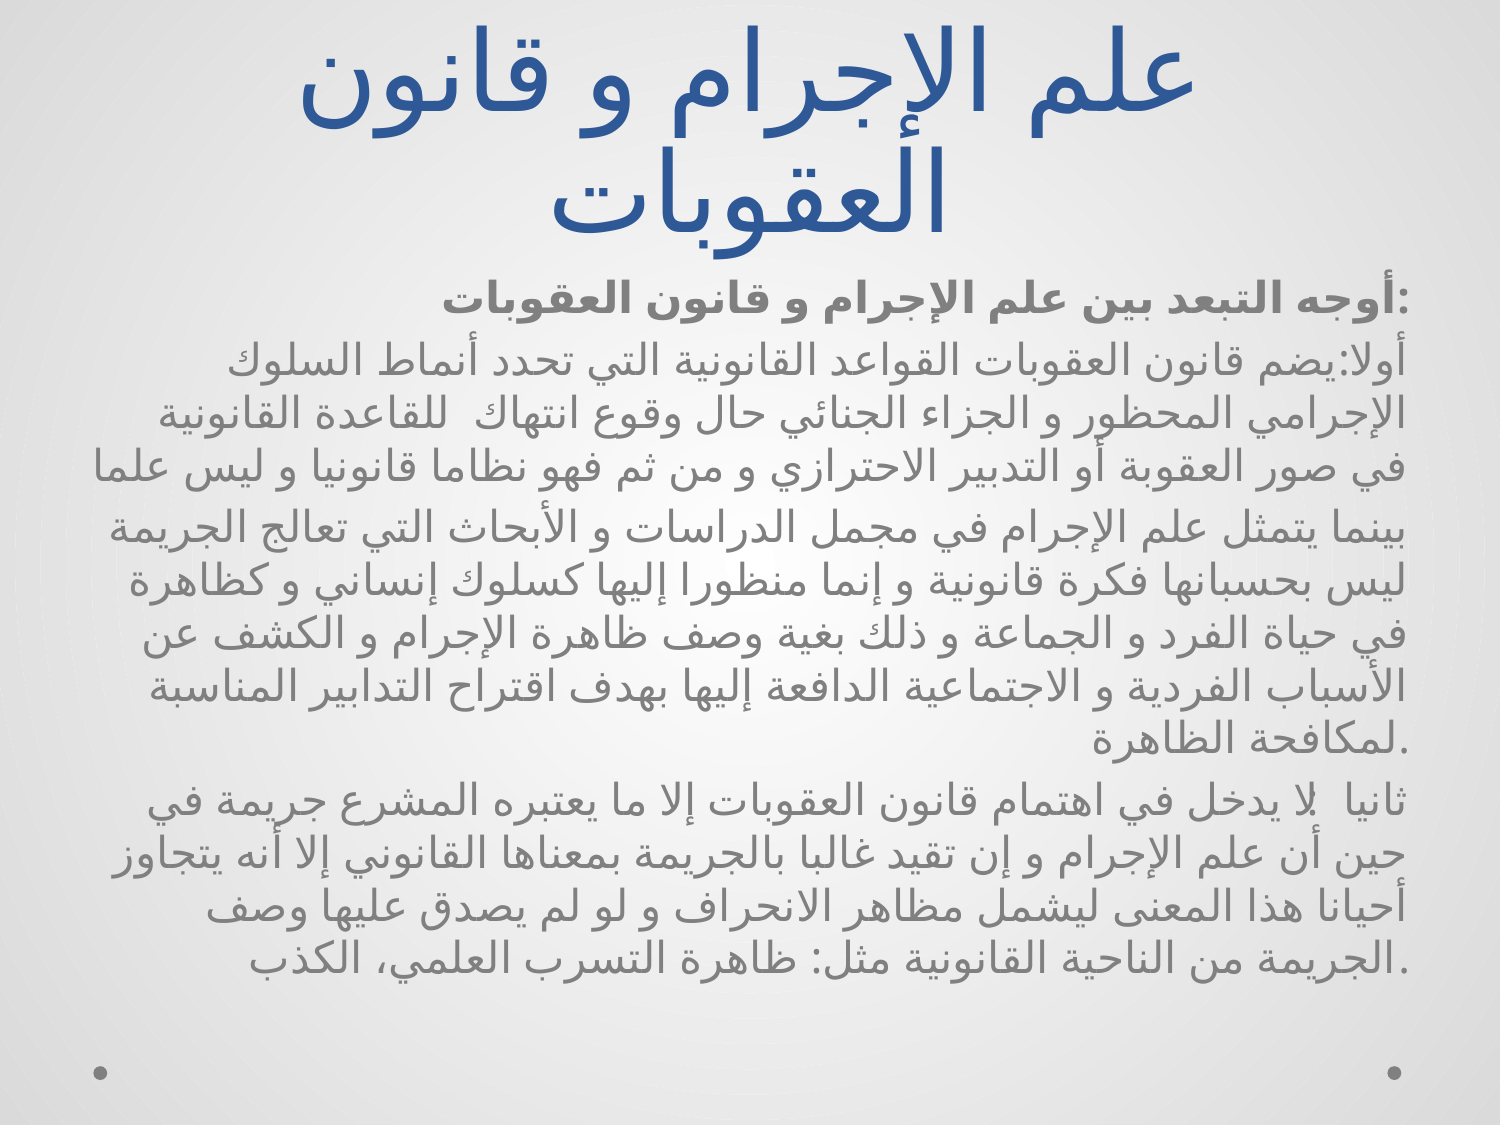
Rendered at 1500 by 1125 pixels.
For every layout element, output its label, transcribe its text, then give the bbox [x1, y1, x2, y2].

list أوجه التبعد بين علم الإجرام و قانون العقوبات: أولا:يضم قانون العقوبات القواعد القانونية التي تحدد أنماط السلوك الإجرامي المحظور و الجزاء الجنائي حال وقوع انتهاك للقاعدة القانونية في صور العقوبة أو التدبير الاحترازي و من ثم فهو نظاما قانونيا و ليس علما بينما يتمثل علم الإجرام في مجمل الدراسات و الأبحاث التي تعالج الجريمة ليس بحسبانها فكرة قانونية و إنما منظورا إليها كسلوك إنساني و كظاهرة في حياة الفرد و الجماعة و ذلك بغية وصف ظاهرة الإجرام و الكشف عن الأسباب الفردية و الاجتماعية الدافعة إليها بهدف اقتراح التدابير المناسبة لمكافحة الظاهرة. ثانيا: لا يدخل في اهتمام قانون العقوبات إلا ما يعتبره المشرع جريمة في حين أن علم الإجرام و إن تقيد غالبا بالجريمة بمعناها القانوني إلا أنه يتجاوز أحيانا هذا المعنى ليشمل مظاهر الانحراف و لو لم يصدق عليها وصف الجريمة من الناحية القانونية مثل: ظاهرة التسرب العلمي، الكذب. [75, 262, 1425, 1005]
title علم الإجرام و قانون العقوبات [75, 0, 1425, 262]
